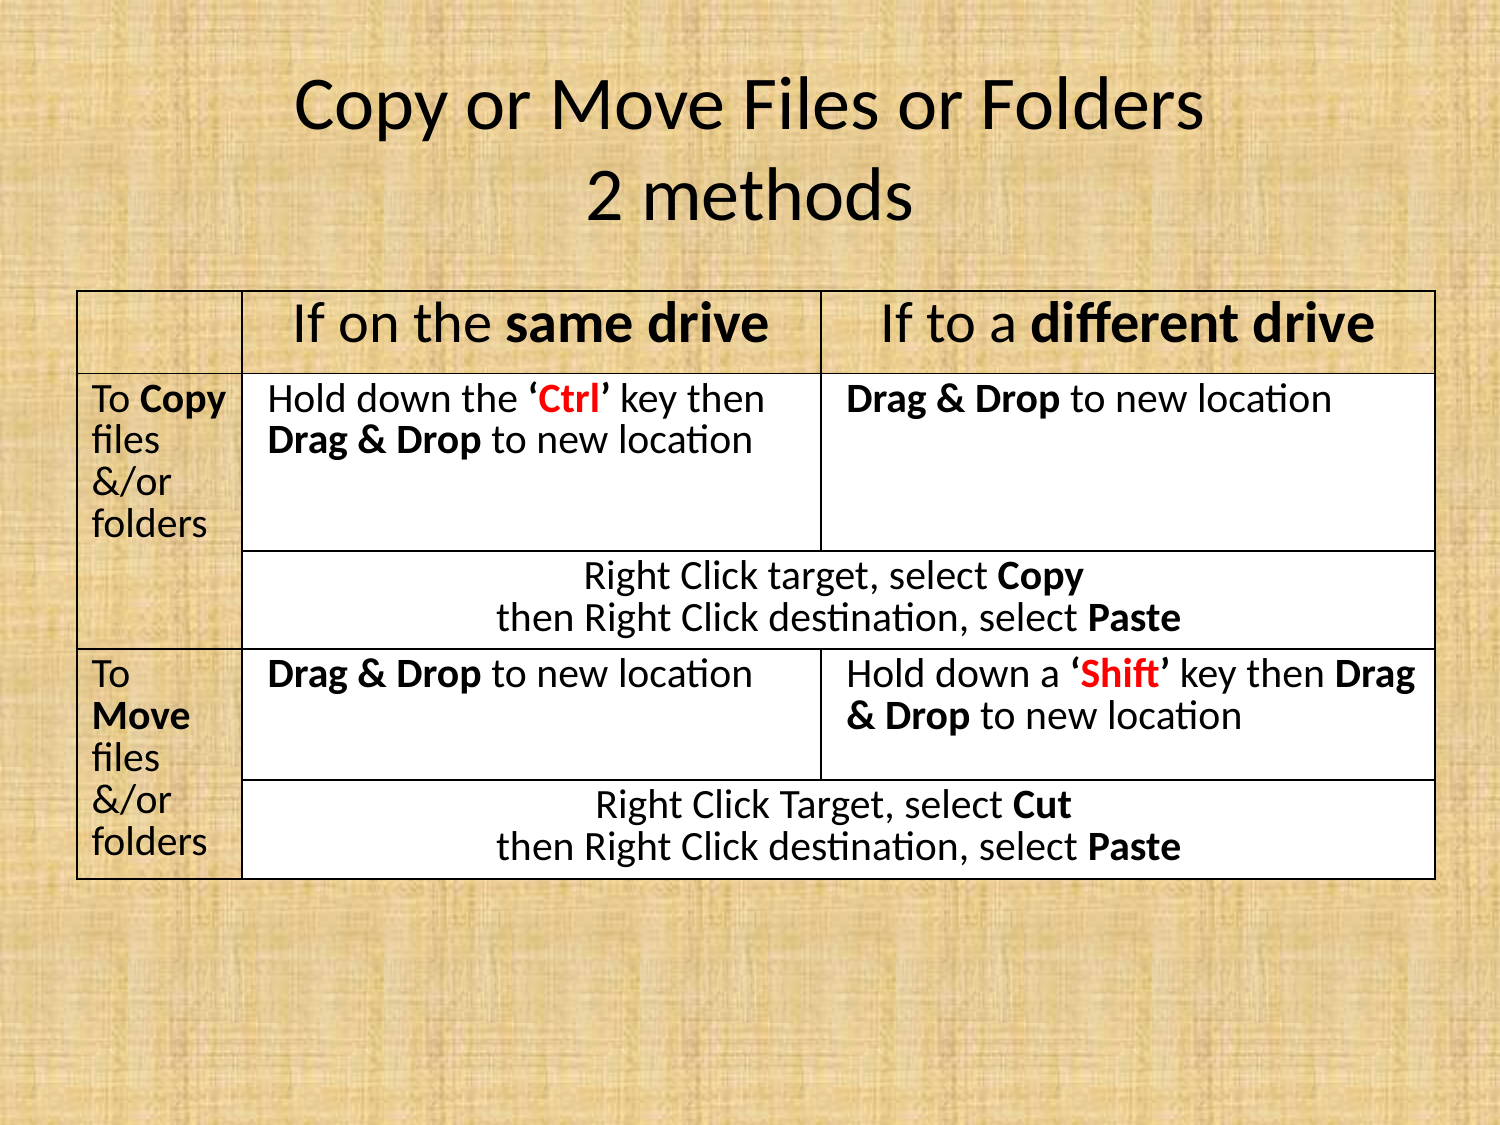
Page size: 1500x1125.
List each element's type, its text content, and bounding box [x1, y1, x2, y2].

table_cell To Move files &/or folders [78, 650, 241, 878]
table_cell Right Click Target, select Cut then Right Click destination, select Paste [243, 781, 1434, 878]
table_header If to a different drive [822, 292, 1434, 373]
table_header If on the same drive [243, 292, 820, 373]
table_cell Drag & Drop to new location [822, 374, 1434, 550]
table_cell Drag & Drop to new location [243, 650, 820, 779]
title Copy or Move Files or Folders 2 methods [75, 45, 1425, 244]
table_cell Hold down a ‘Shift’ key then Drag & Drop to new location [822, 650, 1434, 779]
table_header [78, 292, 241, 373]
picture [0, 0, 1500, 1125]
table_cell Hold down the ‘Ctrl’ key then Drag & Drop to new location [243, 374, 820, 550]
table_cell To Copy files &/or folders [78, 374, 241, 648]
table_cell Right Click target, select Copy then Right Click destination, select Paste [243, 552, 1434, 648]
